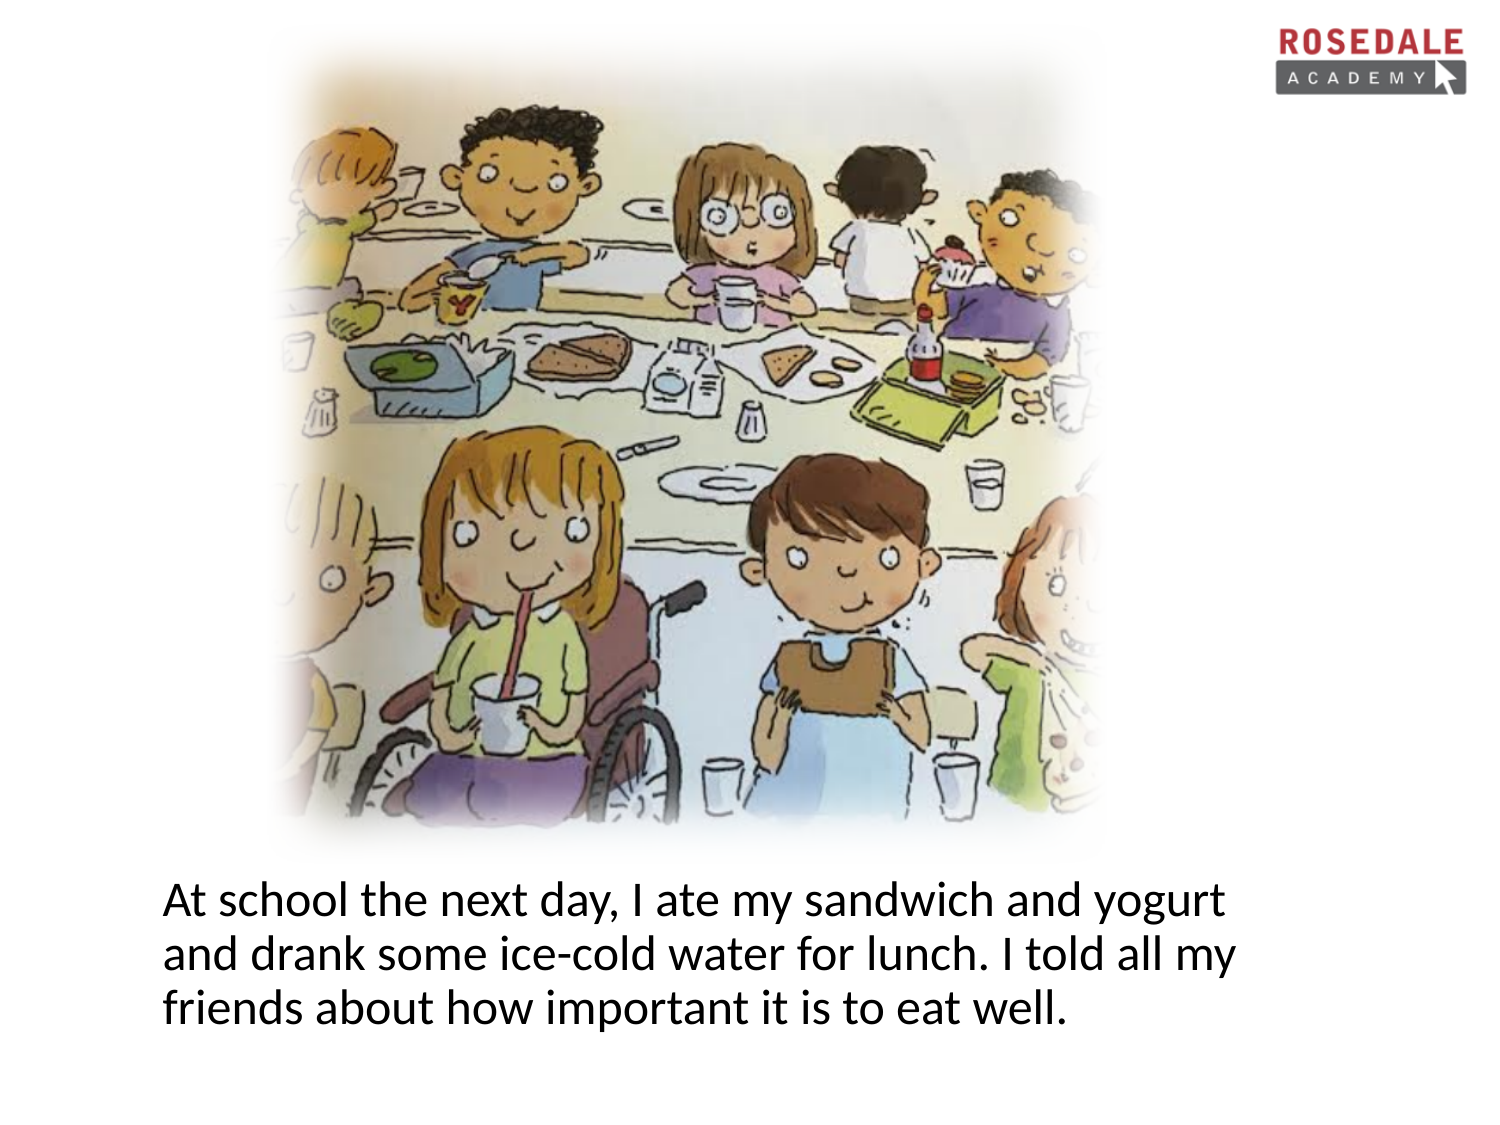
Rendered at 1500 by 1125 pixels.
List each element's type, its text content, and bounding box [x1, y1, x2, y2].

picture [1269, 22, 1472, 100]
picture [265, 22, 1109, 866]
list At school the next day, I ate my sandwich and yogurt and drank some ice-cold water for lunch. I told all my friends about how important it is to eat well. [147, 865, 1314, 1091]
